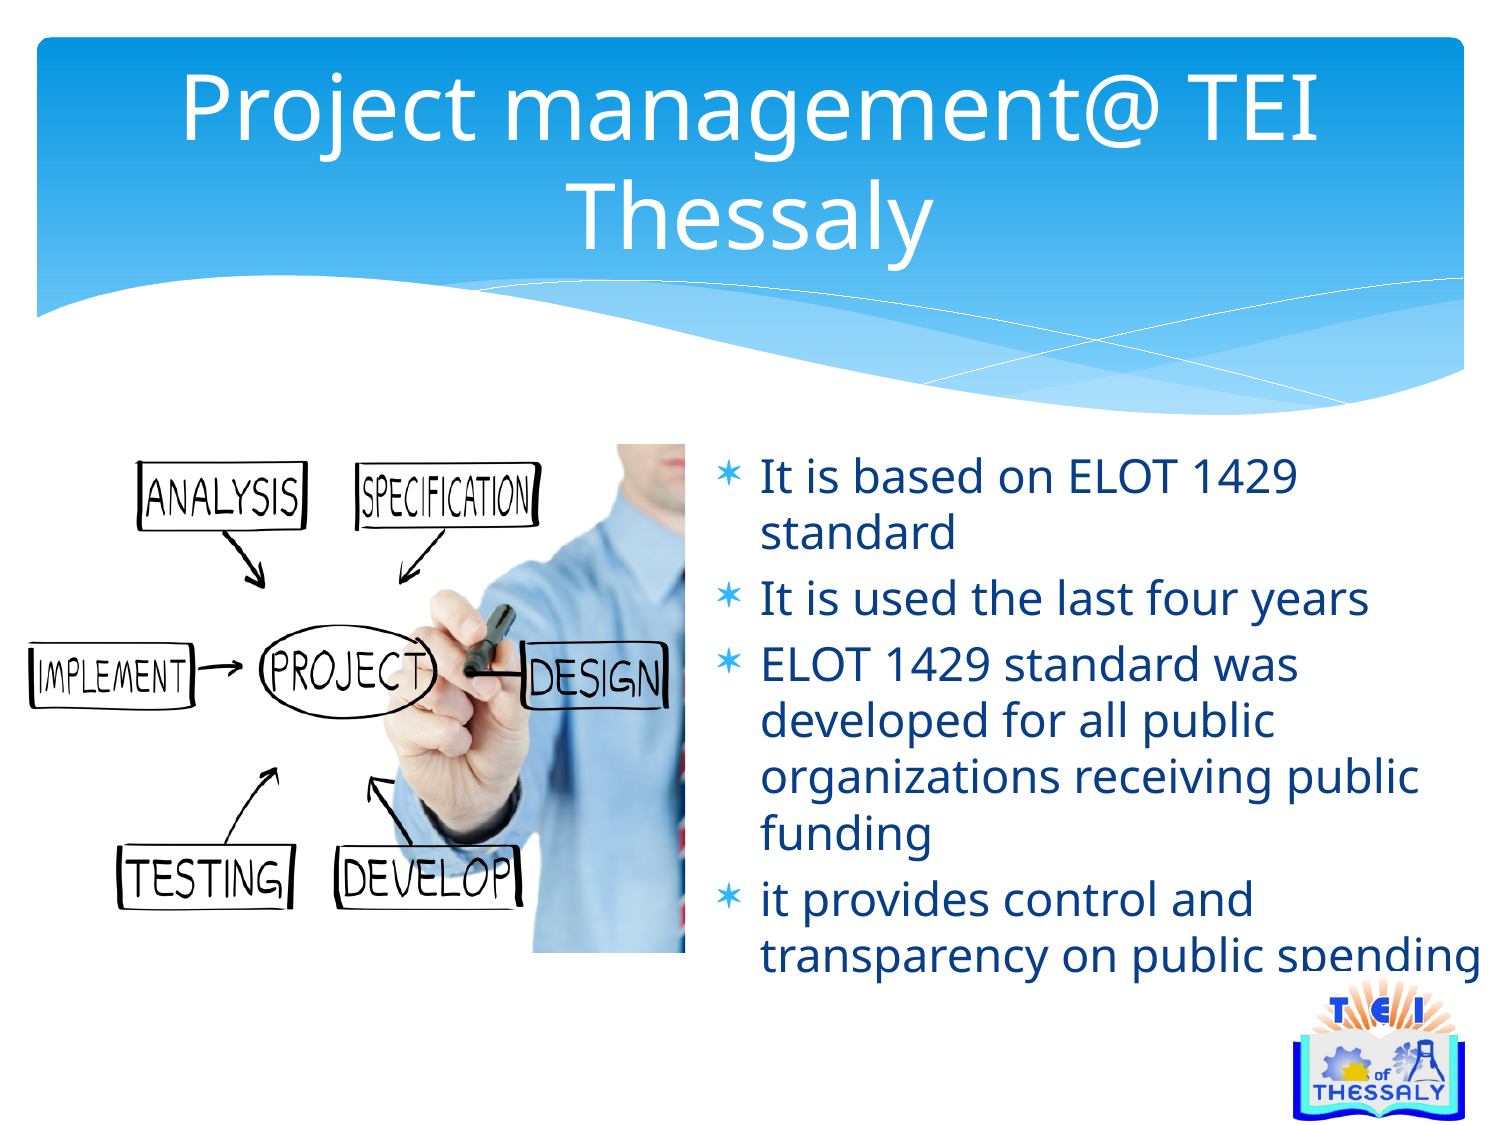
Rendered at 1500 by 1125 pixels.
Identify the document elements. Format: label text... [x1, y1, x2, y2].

list It is based on ELOT 1429 standard It is used the last four years ELOT 1429 standard was developed for all public organizations receiving public funding it provides control and transparency on public spending [702, 438, 1500, 1005]
picture [24, 444, 686, 953]
picture [1293, 971, 1466, 1121]
title Project management@ TEI Thessaly [75, 55, 1425, 261]
